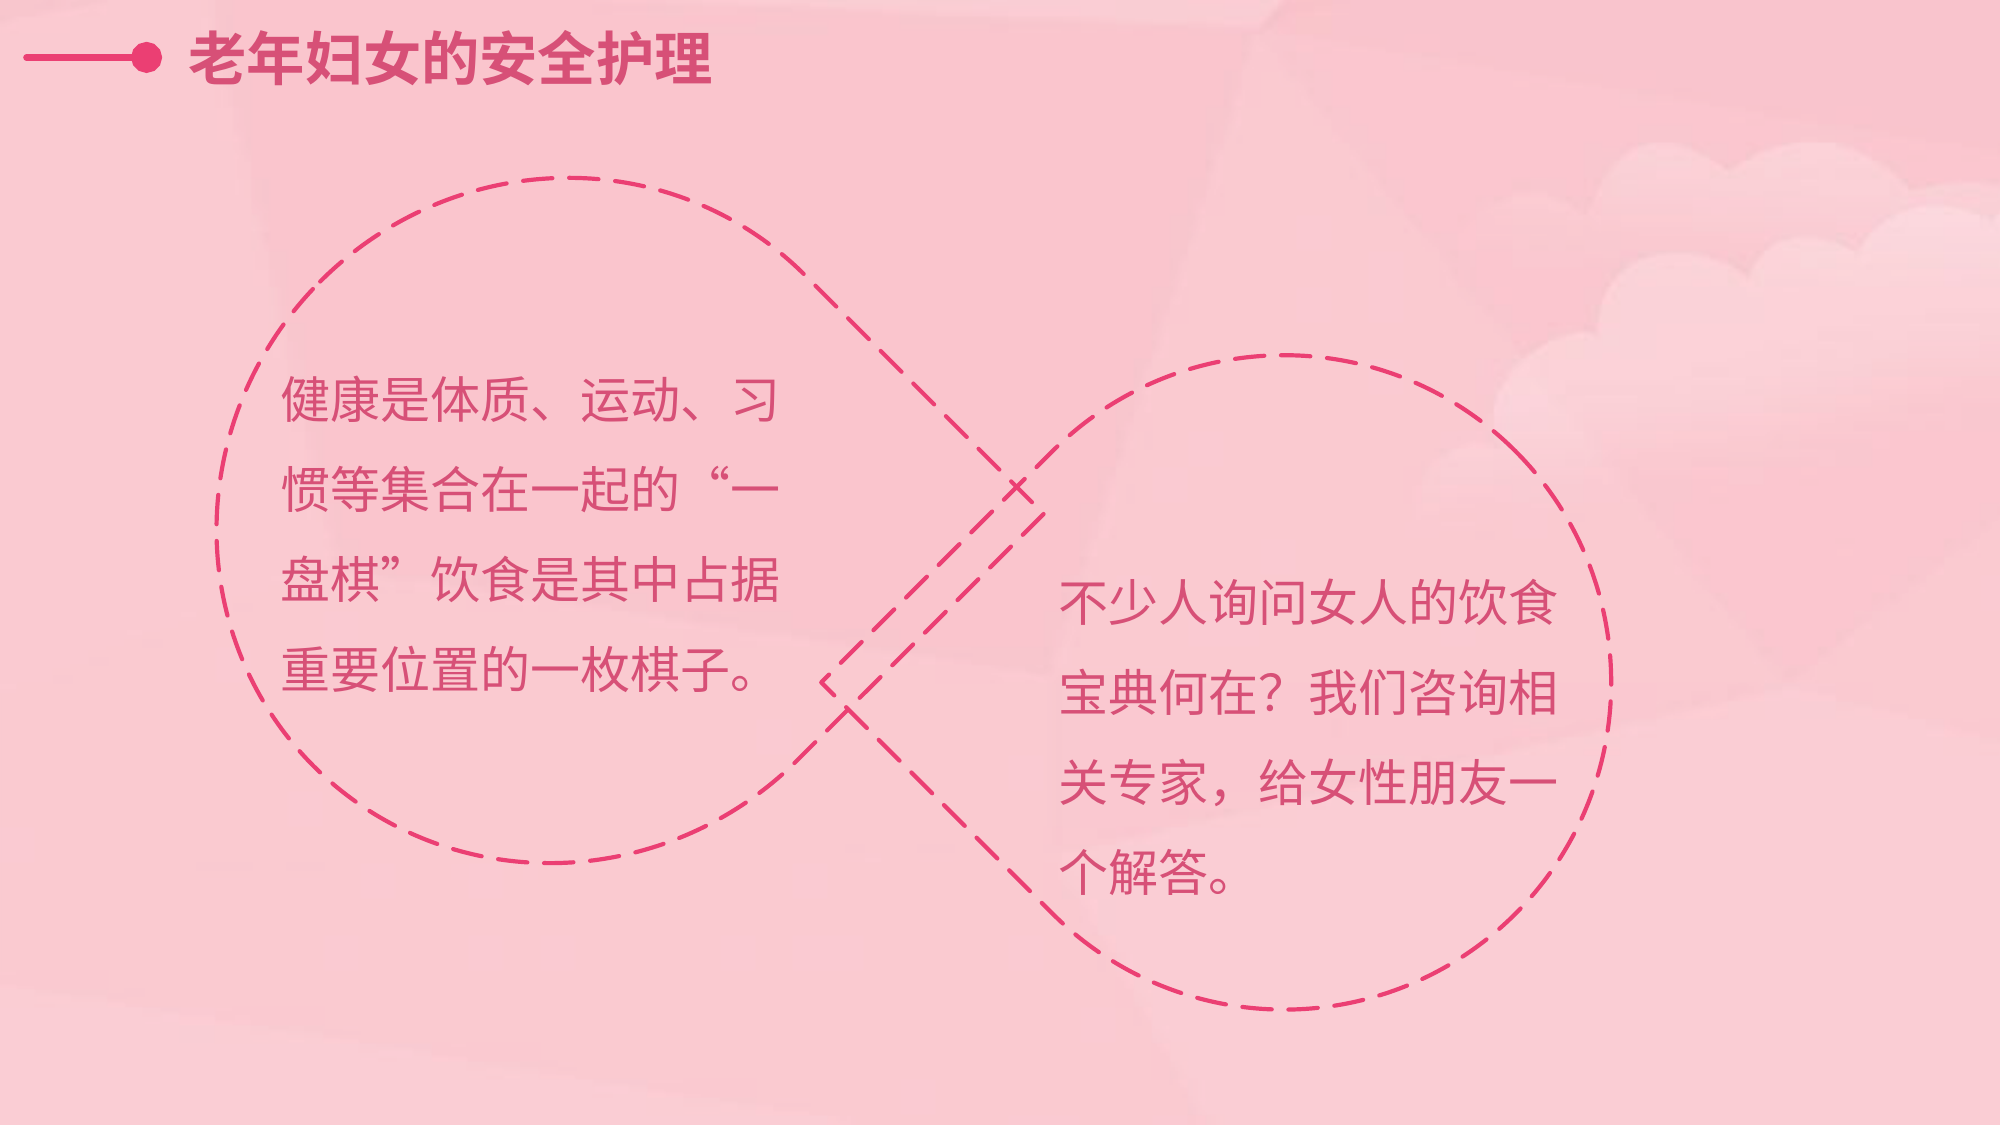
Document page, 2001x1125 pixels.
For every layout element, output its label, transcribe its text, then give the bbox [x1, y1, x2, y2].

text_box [211, 182, 907, 859]
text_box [956, 355, 1612, 1010]
text_box 老年妇女的安全护理 [173, 14, 728, 100]
